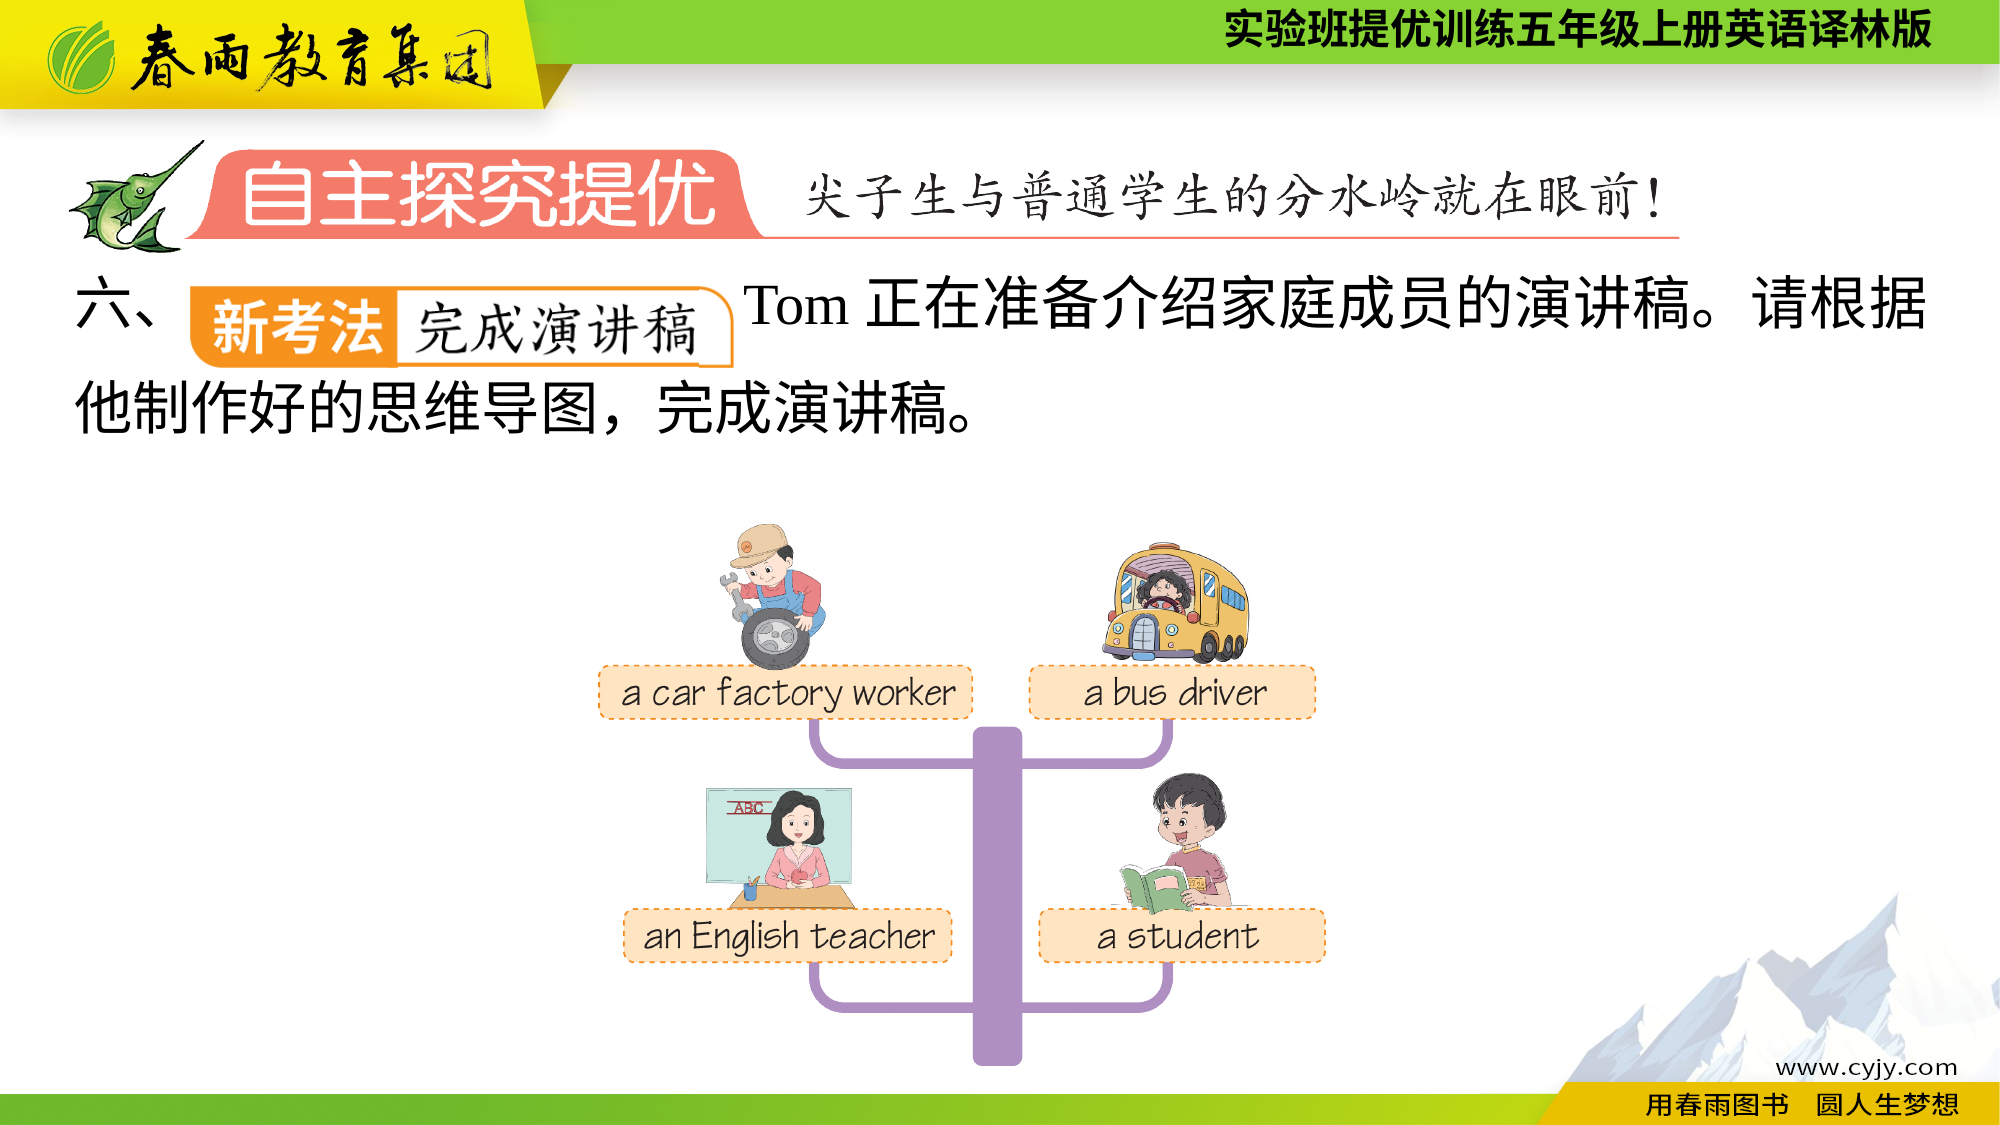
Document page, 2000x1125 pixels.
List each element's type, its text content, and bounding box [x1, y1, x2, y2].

list 六、 Tom正在准备介绍家庭成员的演讲稿。请根据他制作好的思维导图，完成演讲稿。 [59, 19, 1944, 489]
picture [0, 0, 2000, 1125]
